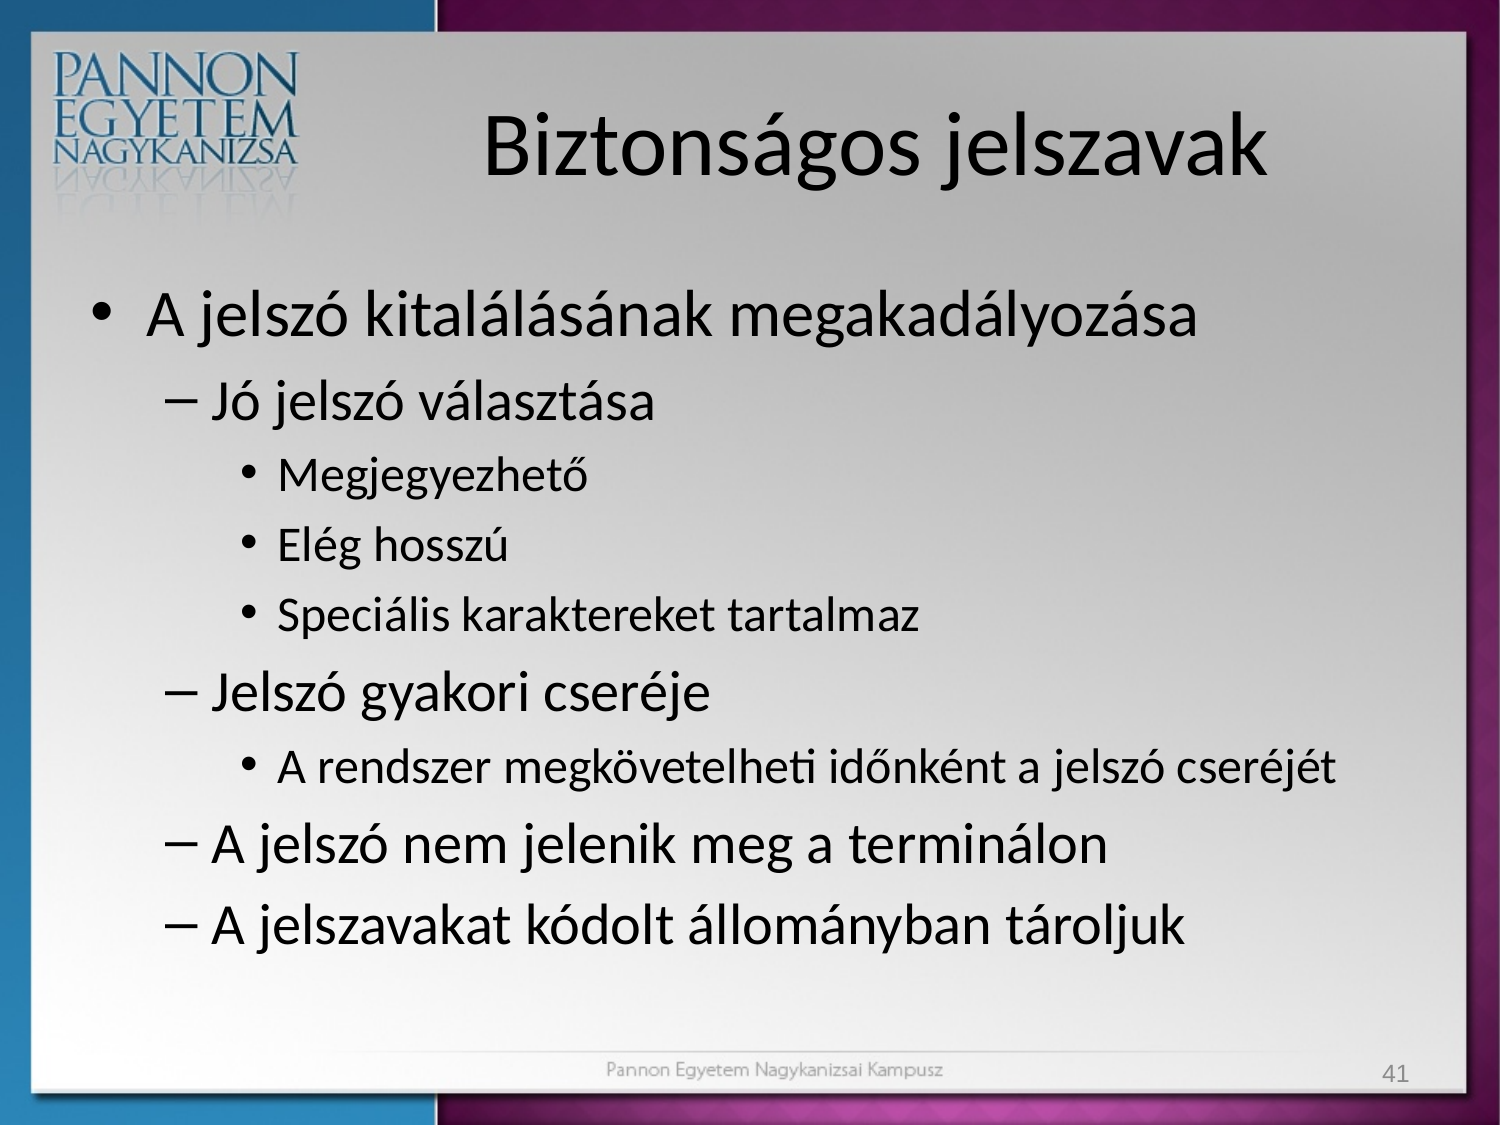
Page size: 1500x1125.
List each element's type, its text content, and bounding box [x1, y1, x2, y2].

slide_number 41 [1074, 1042, 1425, 1103]
title Biztonságos jelszavak [328, 45, 1425, 233]
picture [0, 0, 1500, 1125]
list A jelszó kitalálásának megakadályozása Jó jelszó választása Megjegyezhető Elég hosszú Speciális karaktereket tartalmaz Jelszó gyakori cseréje A rendszer megkövetelheti időnként a jelszó cseréjét A jelszó nem jelenik meg a terminálon A jelszavakat kódolt állományban tároljuk [75, 262, 1425, 1038]
